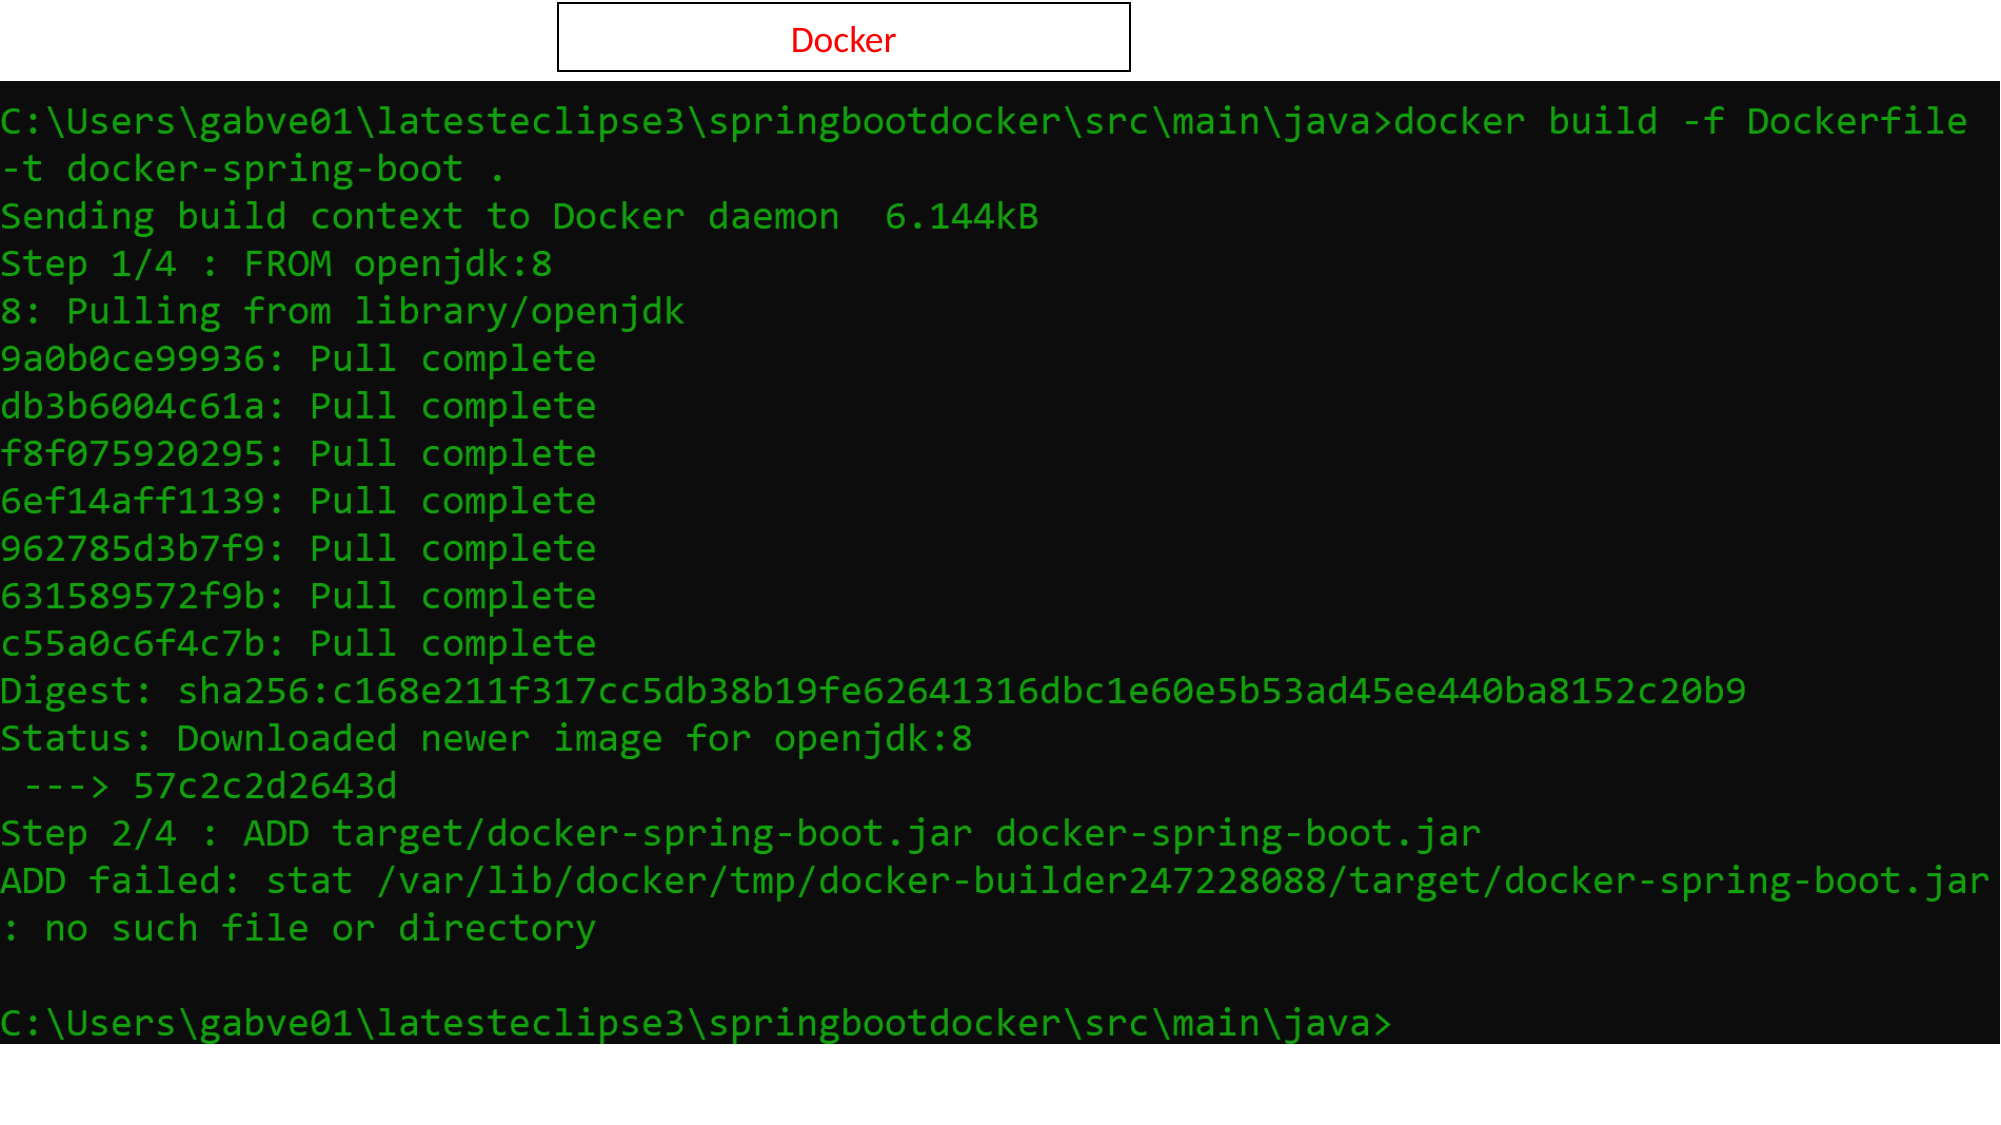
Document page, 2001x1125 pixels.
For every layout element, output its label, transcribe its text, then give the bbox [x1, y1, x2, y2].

picture [0, 81, 2000, 1044]
text_box Docker [557, 2, 1131, 72]
